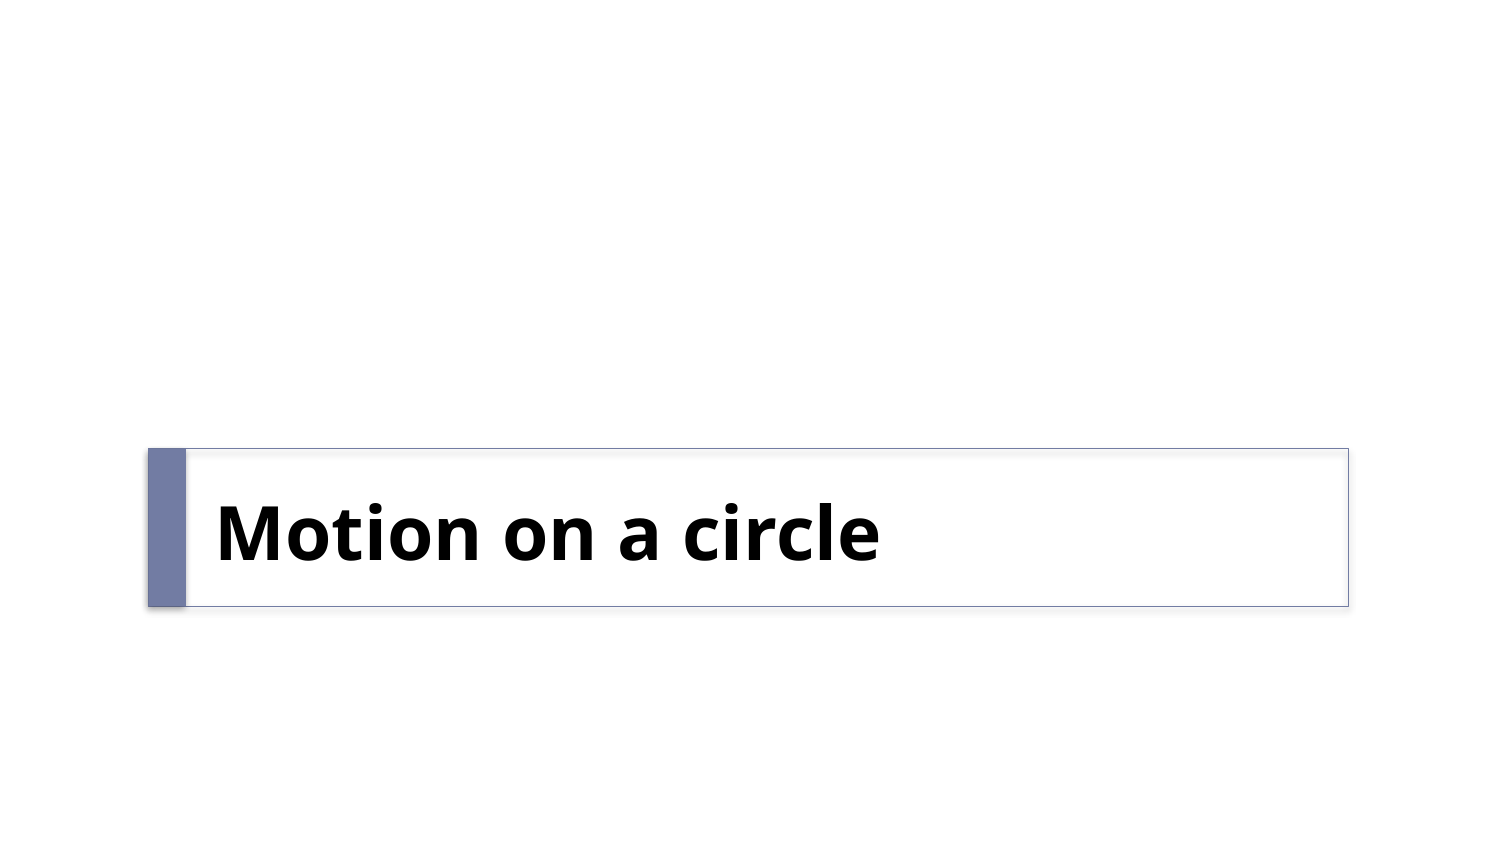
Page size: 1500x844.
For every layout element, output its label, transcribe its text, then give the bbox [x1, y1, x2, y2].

title Motion on a circle [200, 478, 1320, 600]
